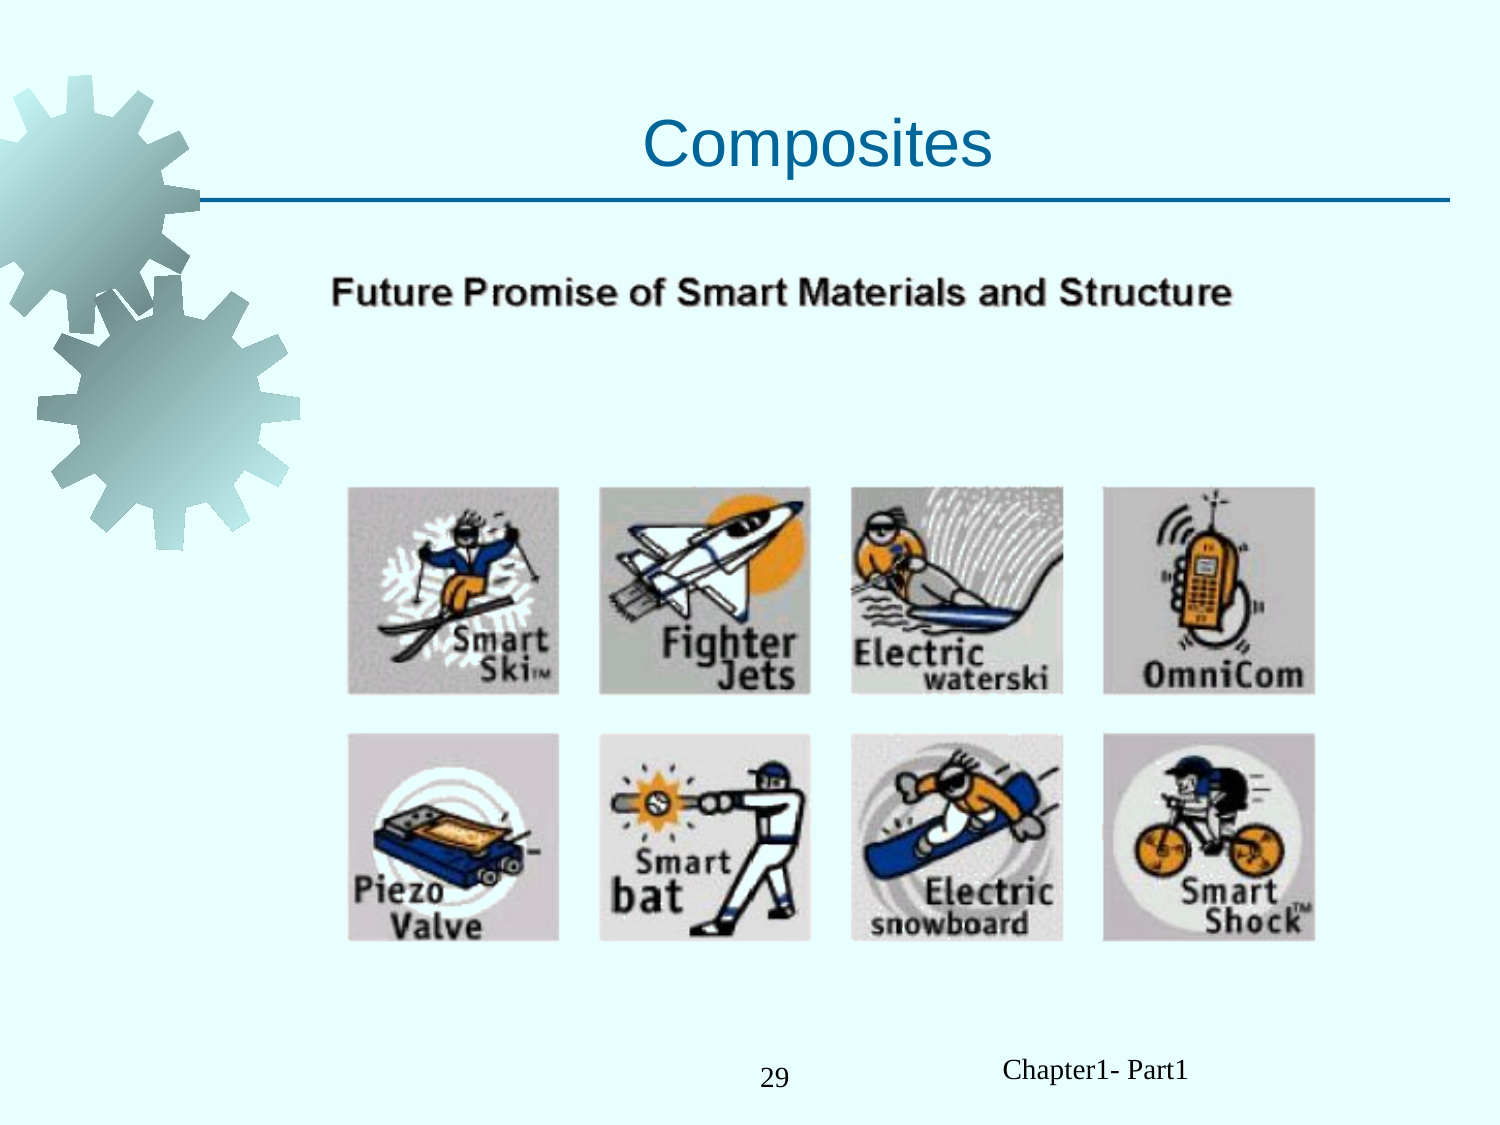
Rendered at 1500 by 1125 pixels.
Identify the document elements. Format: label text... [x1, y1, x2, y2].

footer Chapter1- Part1 [987, 1042, 1463, 1122]
picture [312, 262, 1339, 965]
title Composites [185, 35, 1452, 190]
slide_number 29 [599, 1050, 951, 1125]
